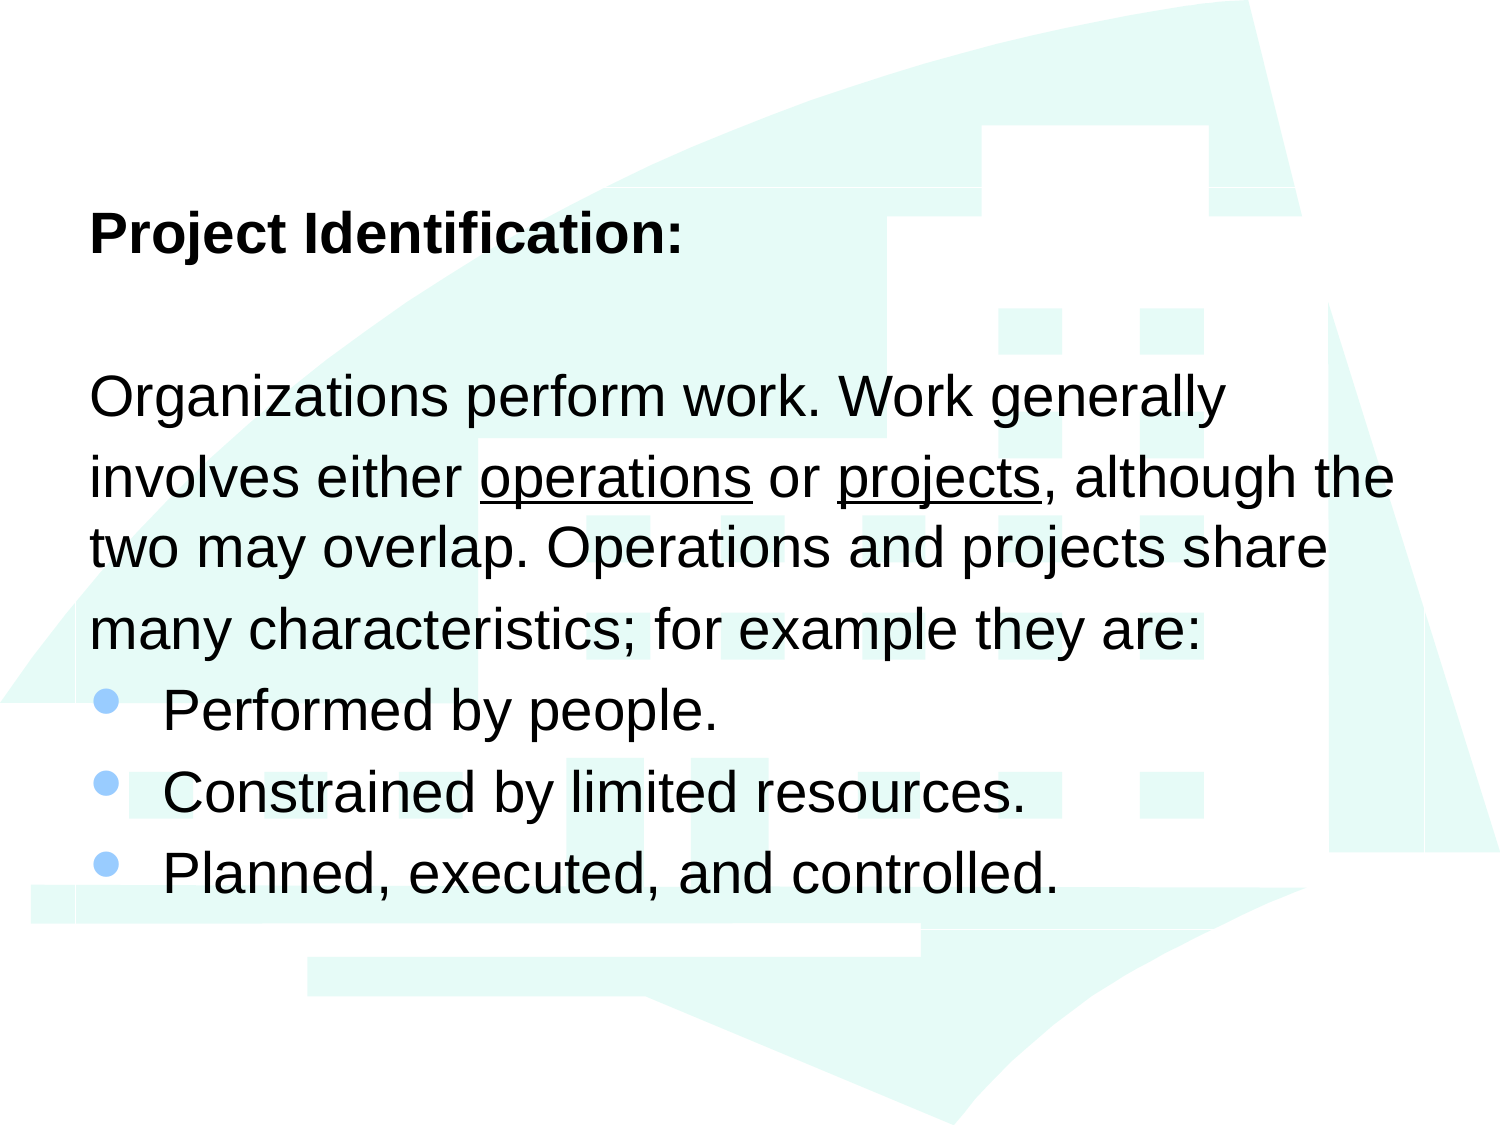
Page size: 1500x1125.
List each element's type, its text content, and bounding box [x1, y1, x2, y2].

list Project Identification: Organizations perform work. Work generally involves either operations or projects, although the two may overlap. Operations and projects share many characteristics; for example they are: Performed by people. Constrained by limited resources. Planned, executed, and controlled. [75, 187, 1425, 930]
